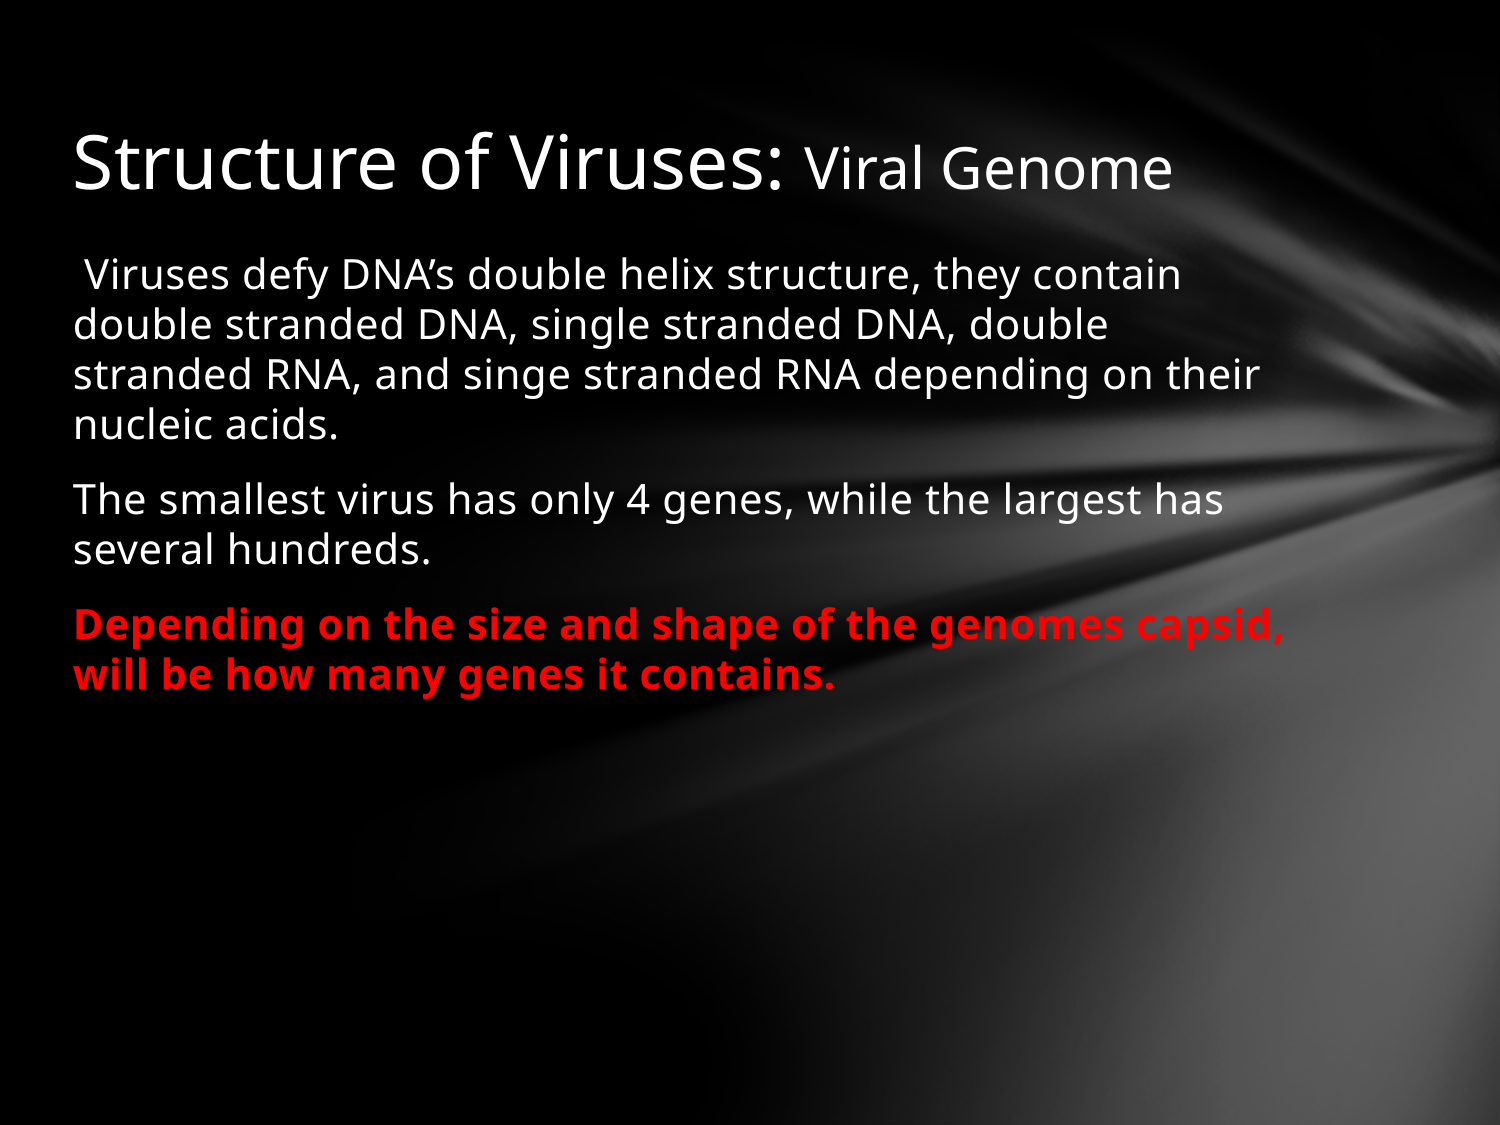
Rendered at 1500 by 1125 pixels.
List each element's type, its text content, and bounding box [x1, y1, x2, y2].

list Viruses defy DNA’s double helix structure, they contain double stranded DNA, single stranded DNA, double stranded RNA, and singe stranded RNA depending on their nucleic acids. The smallest virus has only 4 genes, while the largest has several hundreds. Depending on the size and shape of the genomes capsid, will be how many genes it contains. [57, 239, 1318, 1015]
title Structure of Viruses: Viral Genome [57, 37, 1318, 213]
